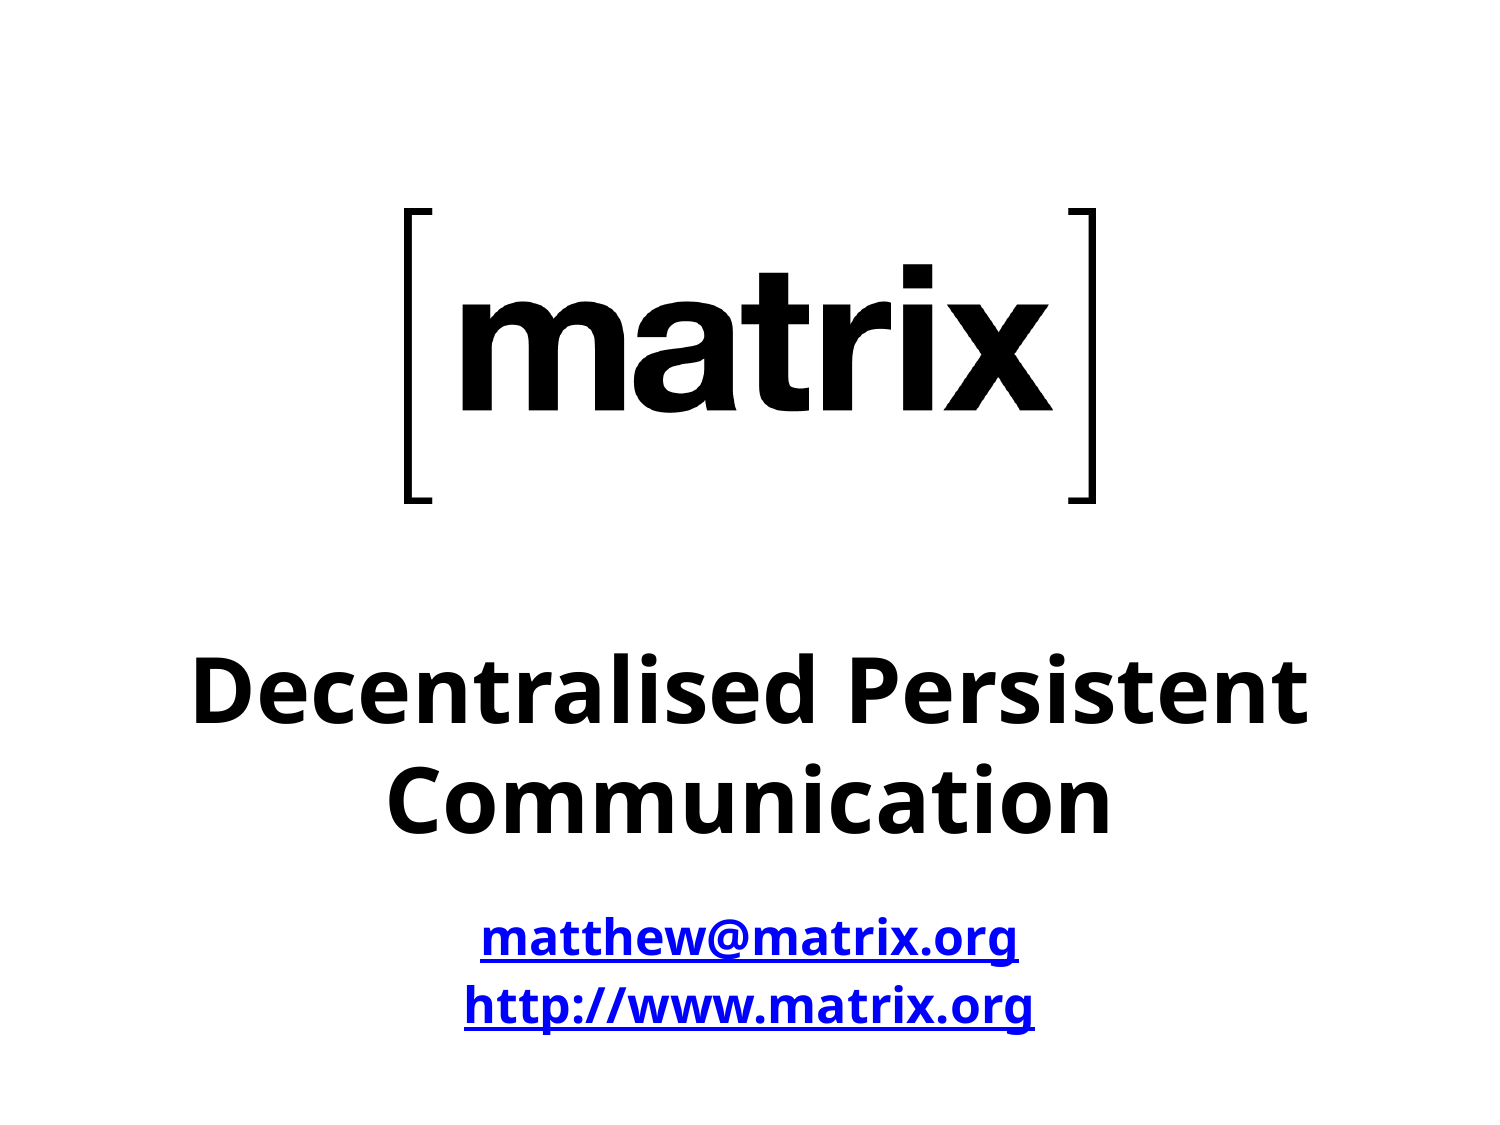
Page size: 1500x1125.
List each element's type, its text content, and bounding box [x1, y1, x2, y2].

title Decentralised Persistent Communication [112, 621, 1388, 852]
picture [403, 208, 1097, 504]
text_box matthew@matrix.org http://www.matrix.org [112, 852, 1388, 1094]
